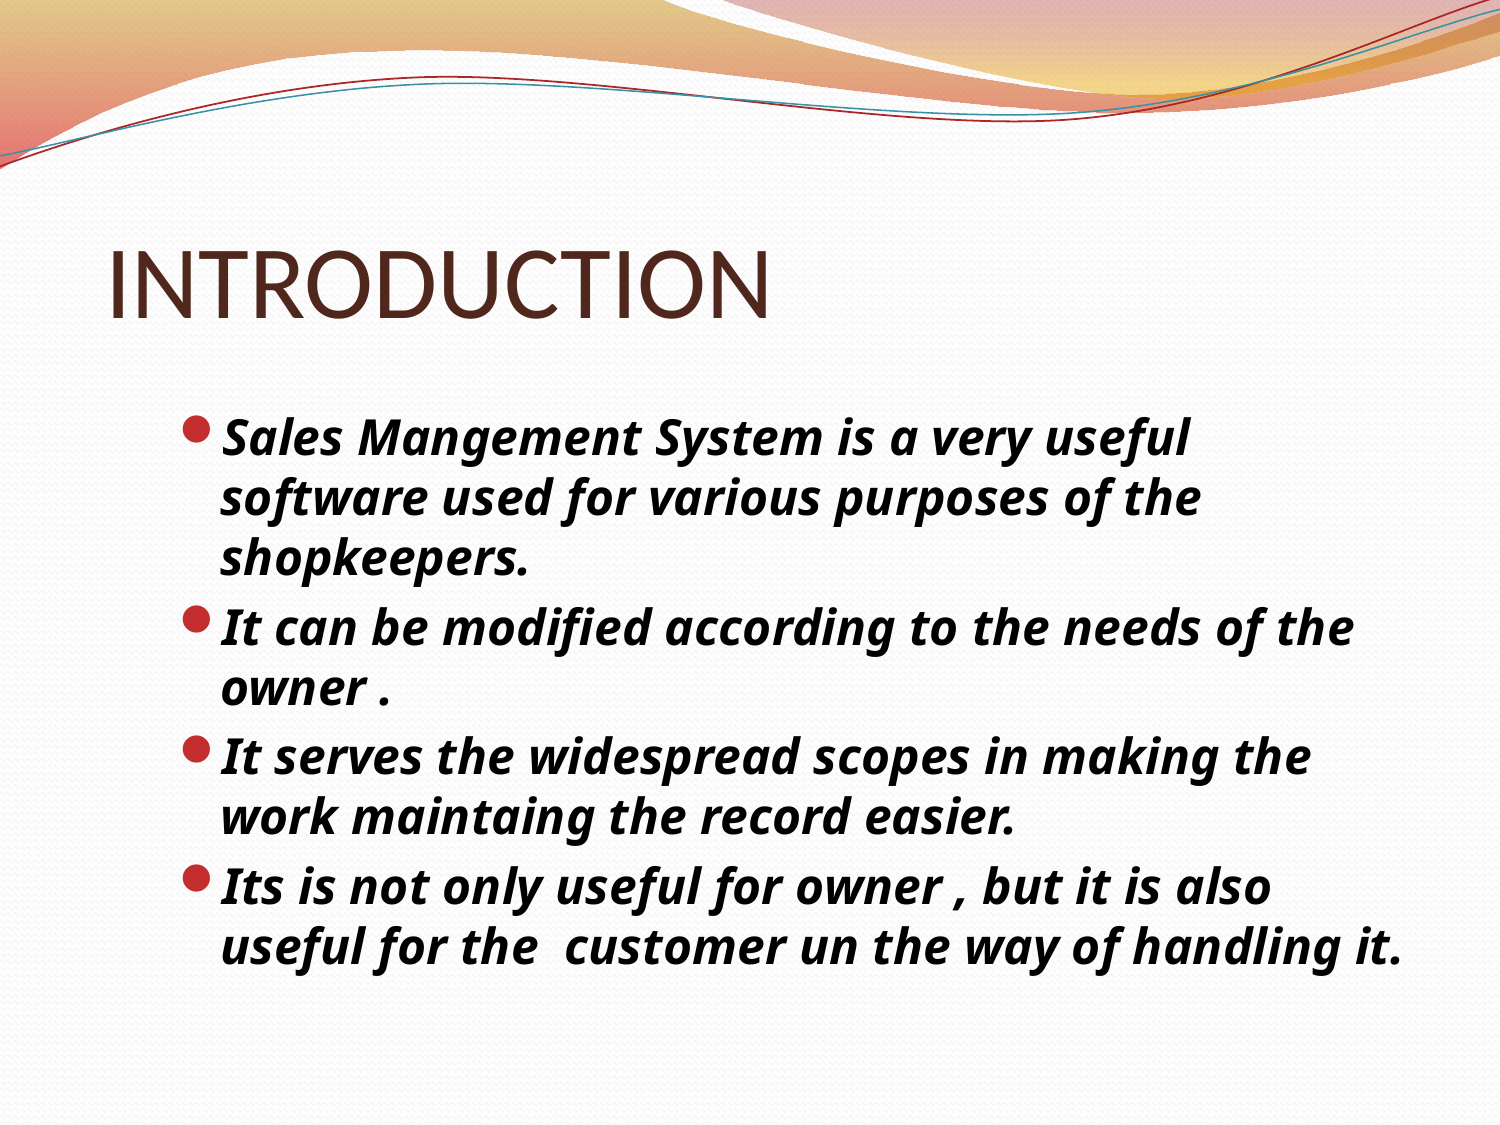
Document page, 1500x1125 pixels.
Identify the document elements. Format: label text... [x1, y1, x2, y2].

title INTRODUCTION [105, 152, 1456, 340]
list Sales Mangement System is a very useful software used for various purposes of the shopkeepers. It can be modified according to the needs of the owner . It serves the widespread scopes in making the work maintaing the record easier. Its is not only useful for owner , but it is also useful for the customer un the way of handling it. [164, 398, 1425, 1038]
